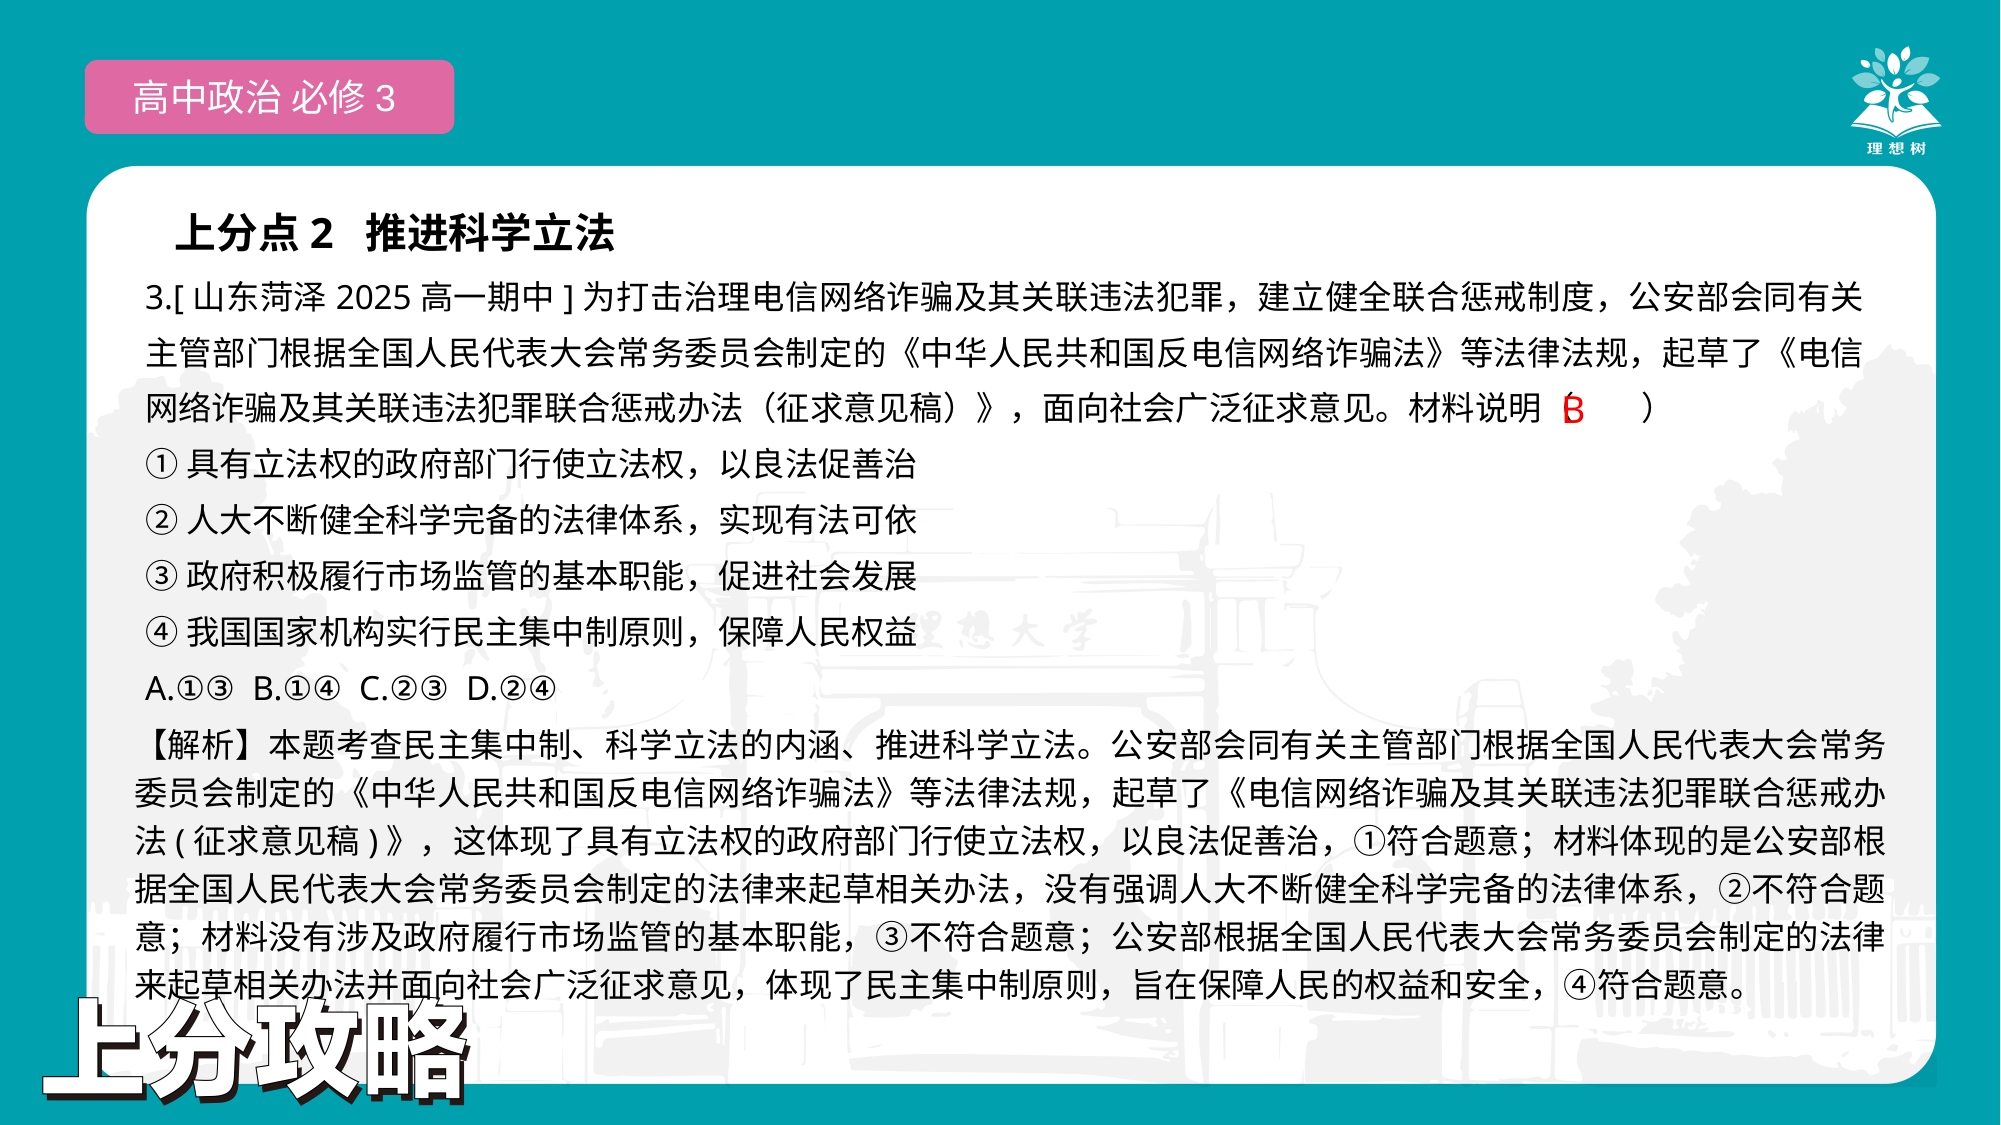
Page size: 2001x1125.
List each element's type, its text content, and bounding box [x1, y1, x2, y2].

text_box 3.[山东菏泽2025高一期中]为打击治理电信网络诈骗及其关联违法犯罪，建立健全联合惩戒制度，公安部会同有关主管部门根据全国人民代表大会常务委员会制定的《中华人民共和国反电信网络诈骗法》等法律法规，起草了《电信网络诈骗及其关联违法犯罪联合惩戒办法（征求意见稿）》，面向社会广泛征求意见。材料说明（ ） ①具有立法权的政府部门行使立法权，以良法促善治 ②人大不断健全科学完备的法律体系，实现有法可依 ③政府积极履行市场监管的基本职能，促进社会发展 ④我国国家机构实行民主集中制原则，保障人民权益 A.①③ B.①④ C.②③ D.②④ [130, 252, 1880, 709]
text_box B [1536, 356, 1654, 439]
text_box 【解析】本题考查民主集中制、科学立法的内涵、推进科学立法。公安部会同有关主管部门根据全国人民代表大会常务委员会制定的《中华人民共和国反电信网络诈骗法》等法律法规，起草了《电信网络诈骗及其关联违法犯罪联合惩戒办法(征求意见稿)》，这体现了具有立法权的政府部门行使立法权，以良法促善治，①符合题意；材料体现的是公安部根据全国人民代表大会常务委员会制定的法律来起草相关办法，没有强调人大不断健全科学完备的法律体系，②不符合题意；材料没有涉及政府履行市场监管的基本职能，③不符合题意；公安部根据全国人民代表大会常务委员会制定的法律来起草相关办法并面向社会广泛征求意见，体现了民主集中制原则，旨在保障人民的权益和安全，④符合题意。 [119, 709, 1902, 1012]
text_box 上分点2 推进科学立法 [159, 199, 1206, 264]
text_box 高中政治 必修3 [83, 58, 456, 135]
picture [0, 0, 2001, 1125]
